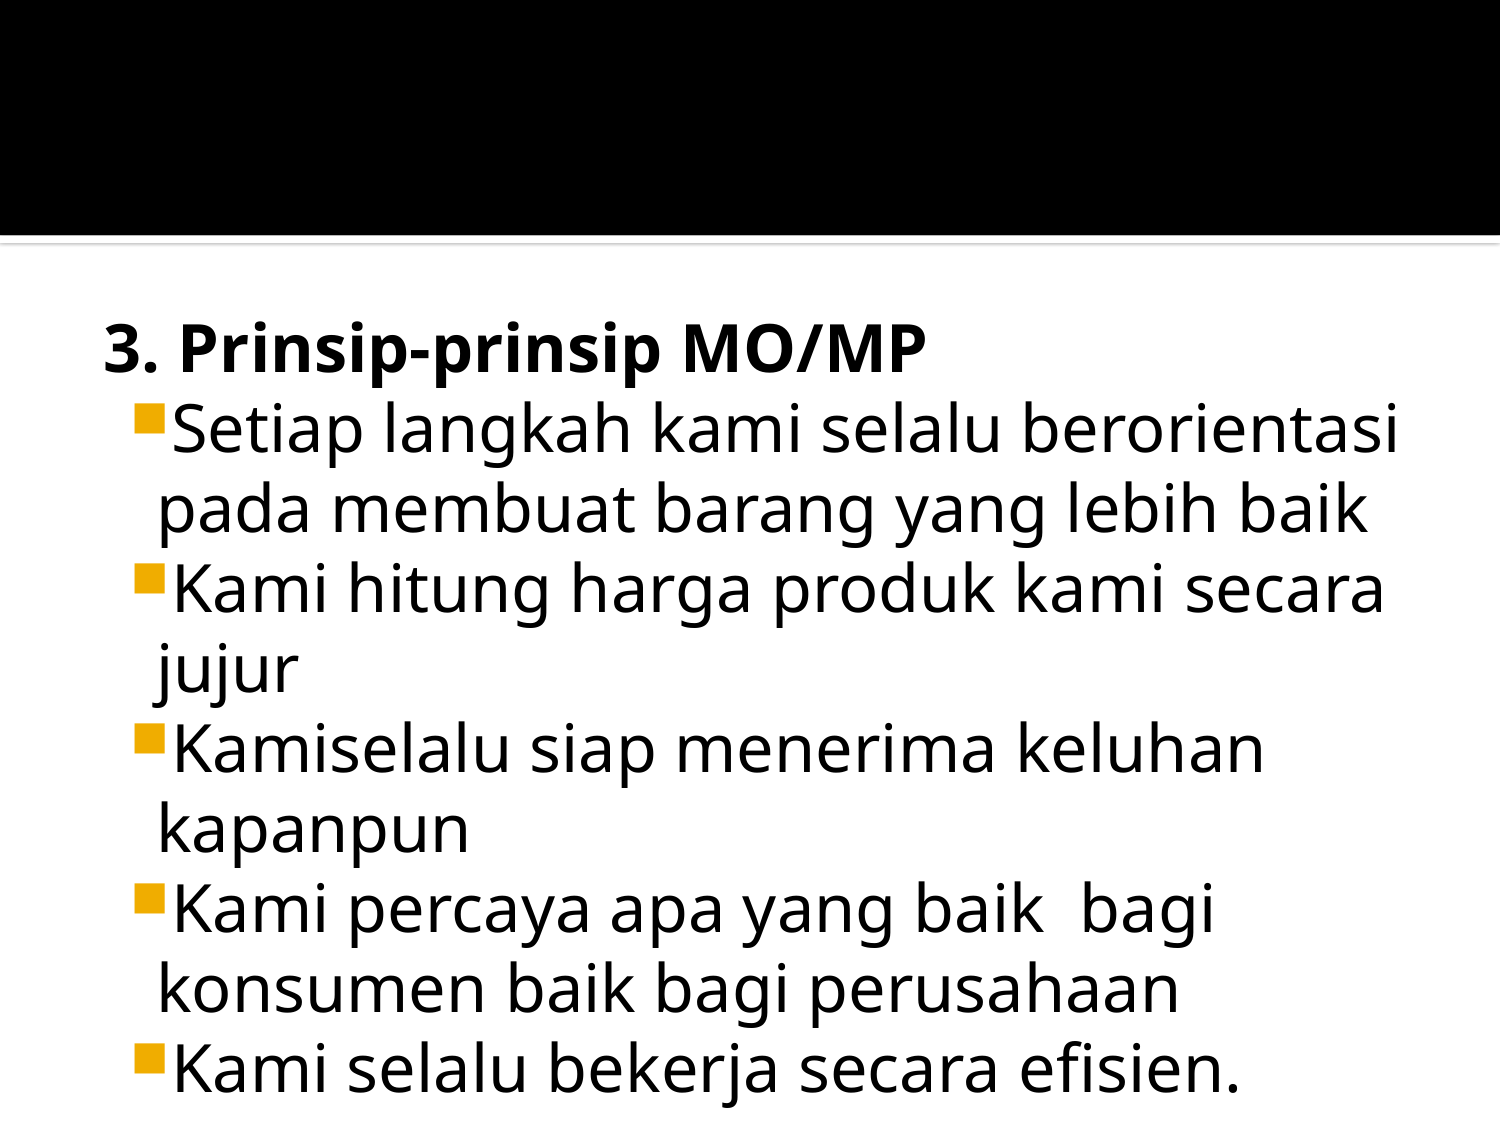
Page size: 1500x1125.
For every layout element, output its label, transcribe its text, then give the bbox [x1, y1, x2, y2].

list 3. Prinsip-prinsip MO/MP Setiap langkah kami selalu berorientasi pada membuat barang yang lebih baik Kami hitung harga produk kami secara jujur Kamiselalu siap menerima keluhan kapanpun Kami percaya apa yang baik bagi konsumen baik bagi perusahaan Kami selalu bekerja secara efisien. [75, 291, 1425, 1050]
